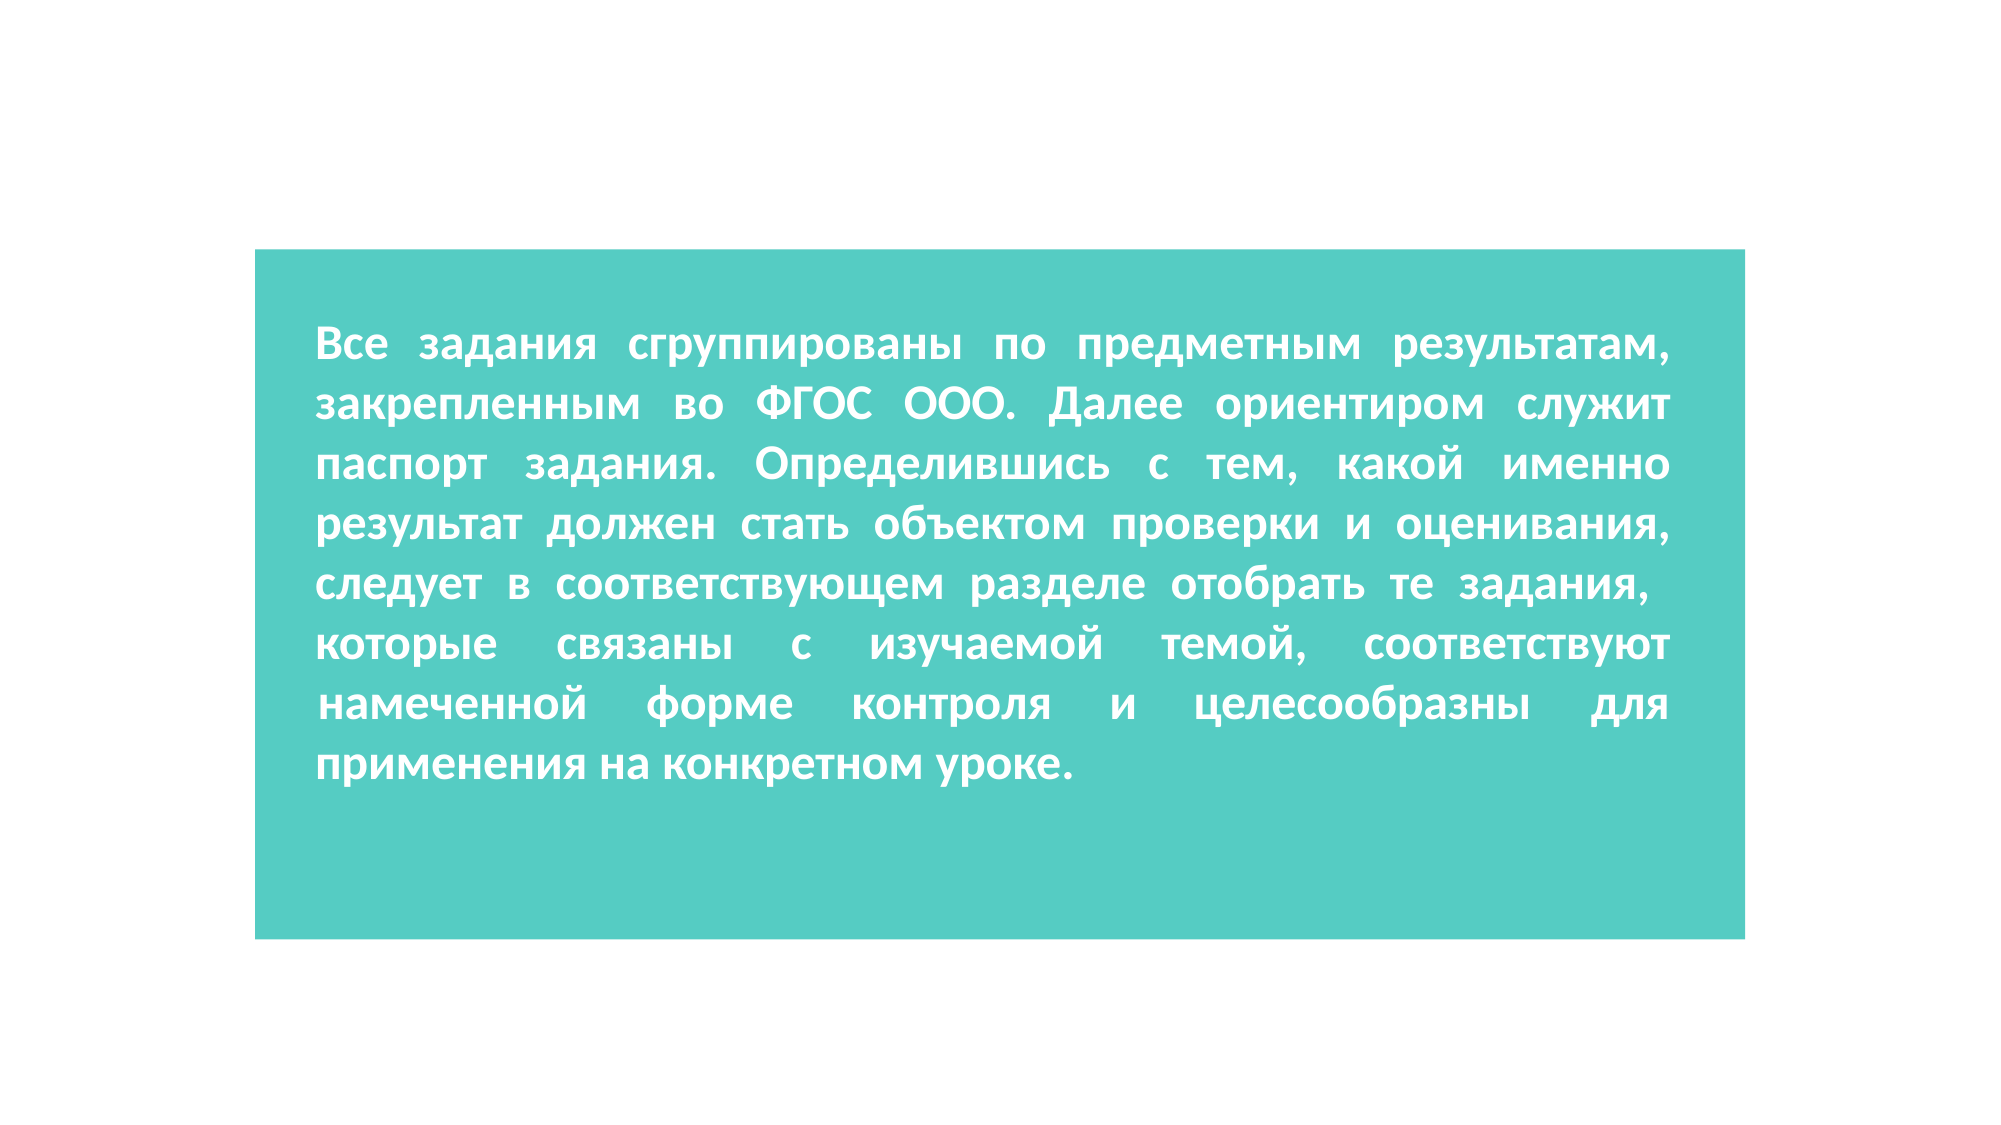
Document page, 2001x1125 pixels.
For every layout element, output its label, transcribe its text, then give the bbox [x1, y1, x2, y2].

text_box [255, 249, 1746, 940]
text_box применения на конкретном уроке. [312, 727, 1083, 790]
text_box изучаемой темой, соответствуют намеченной форме контроля и целесообразны для [312, 607, 1672, 730]
text_box Все задания сгруппированы по предметным результатам, закрепленным во ФГОС ООО. Далее ориентиром служит паспорт задания. Определившись с тем, какой именно результат должен стать объектом проверки и оценивания, следует в соответствующем разделе отобрать те задания, [312, 307, 1672, 607]
